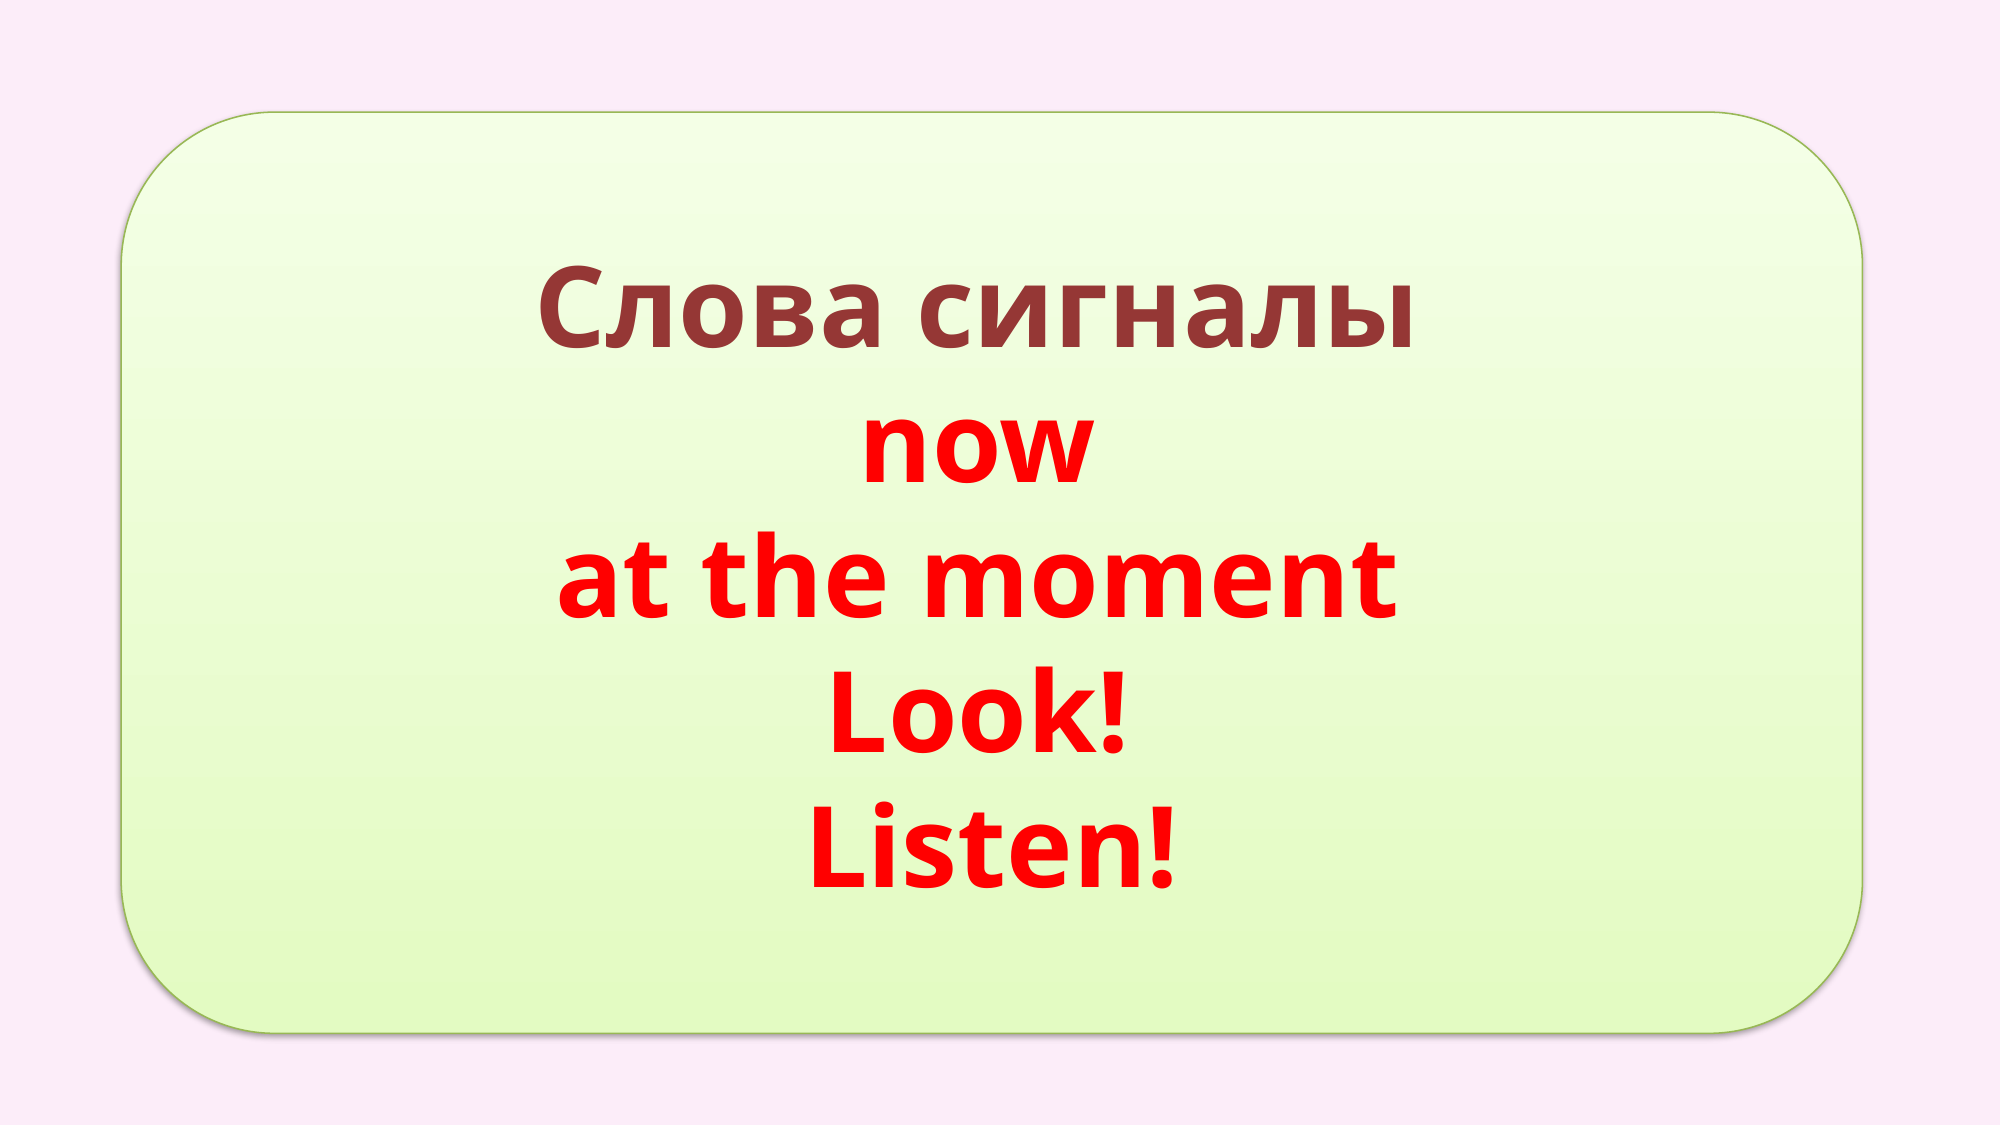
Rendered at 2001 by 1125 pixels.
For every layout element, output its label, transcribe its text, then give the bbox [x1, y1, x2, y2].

text_box Слова сигналы now at the moment Look! Listen! [121, 112, 1863, 1034]
